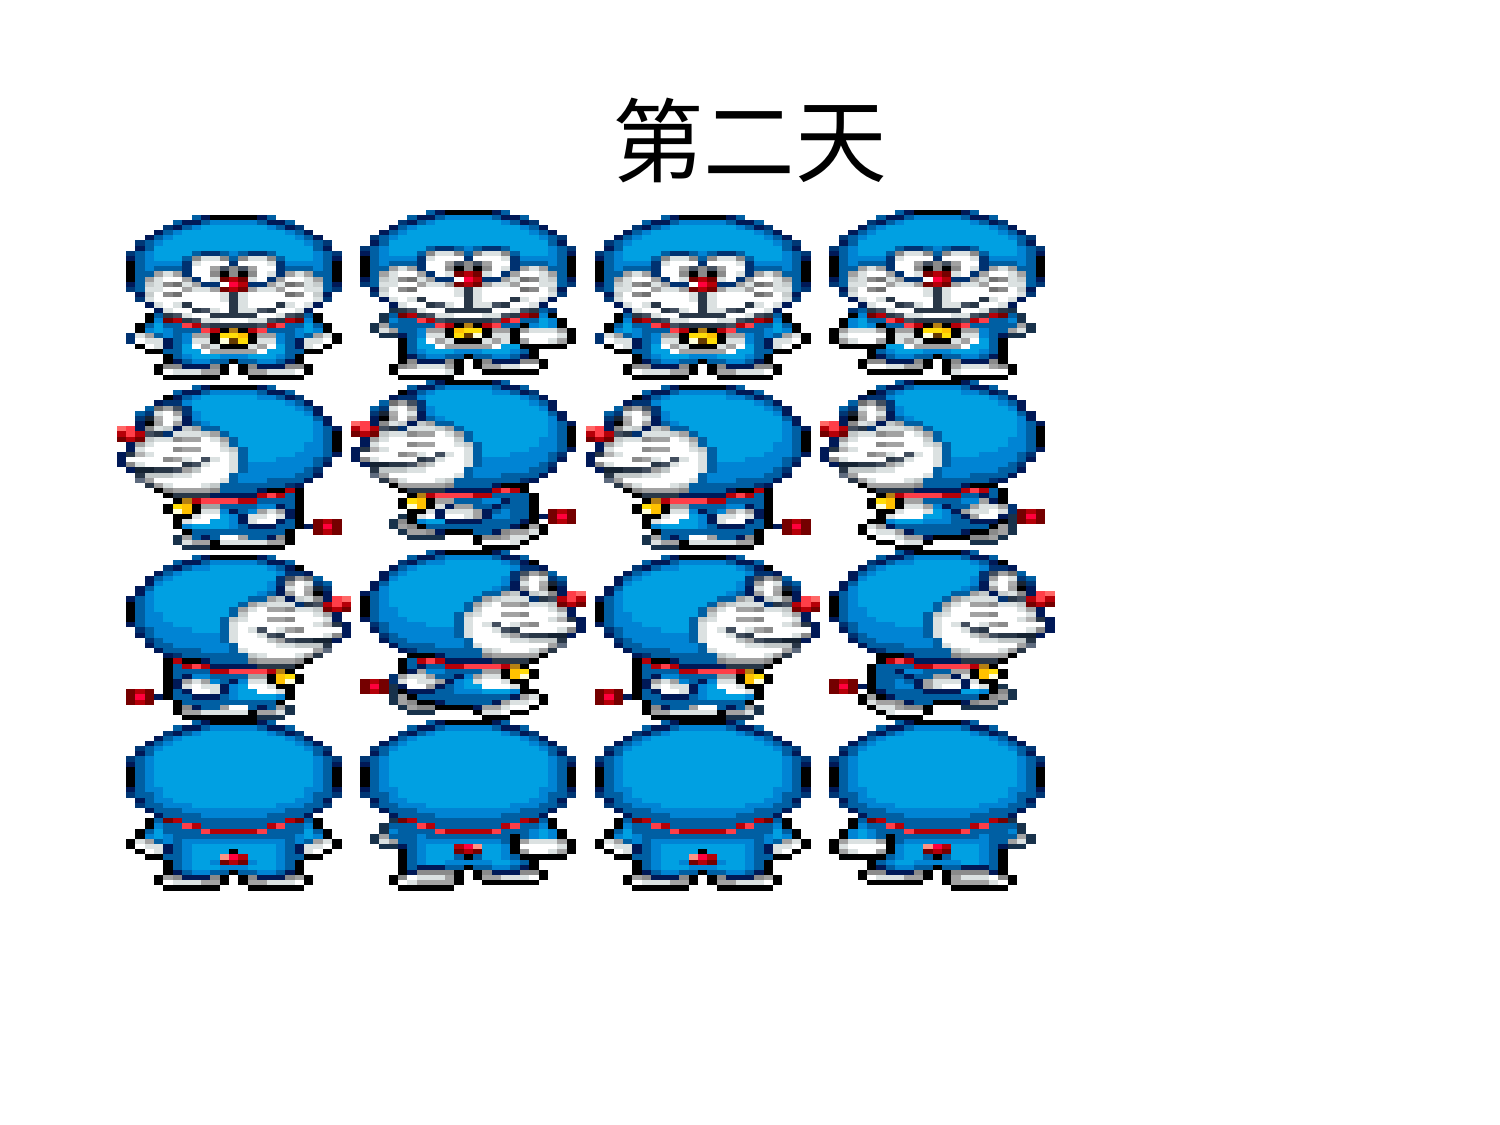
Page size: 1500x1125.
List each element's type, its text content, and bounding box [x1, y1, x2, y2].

title 第二天 [75, 45, 1425, 233]
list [116, 210, 1055, 891]
